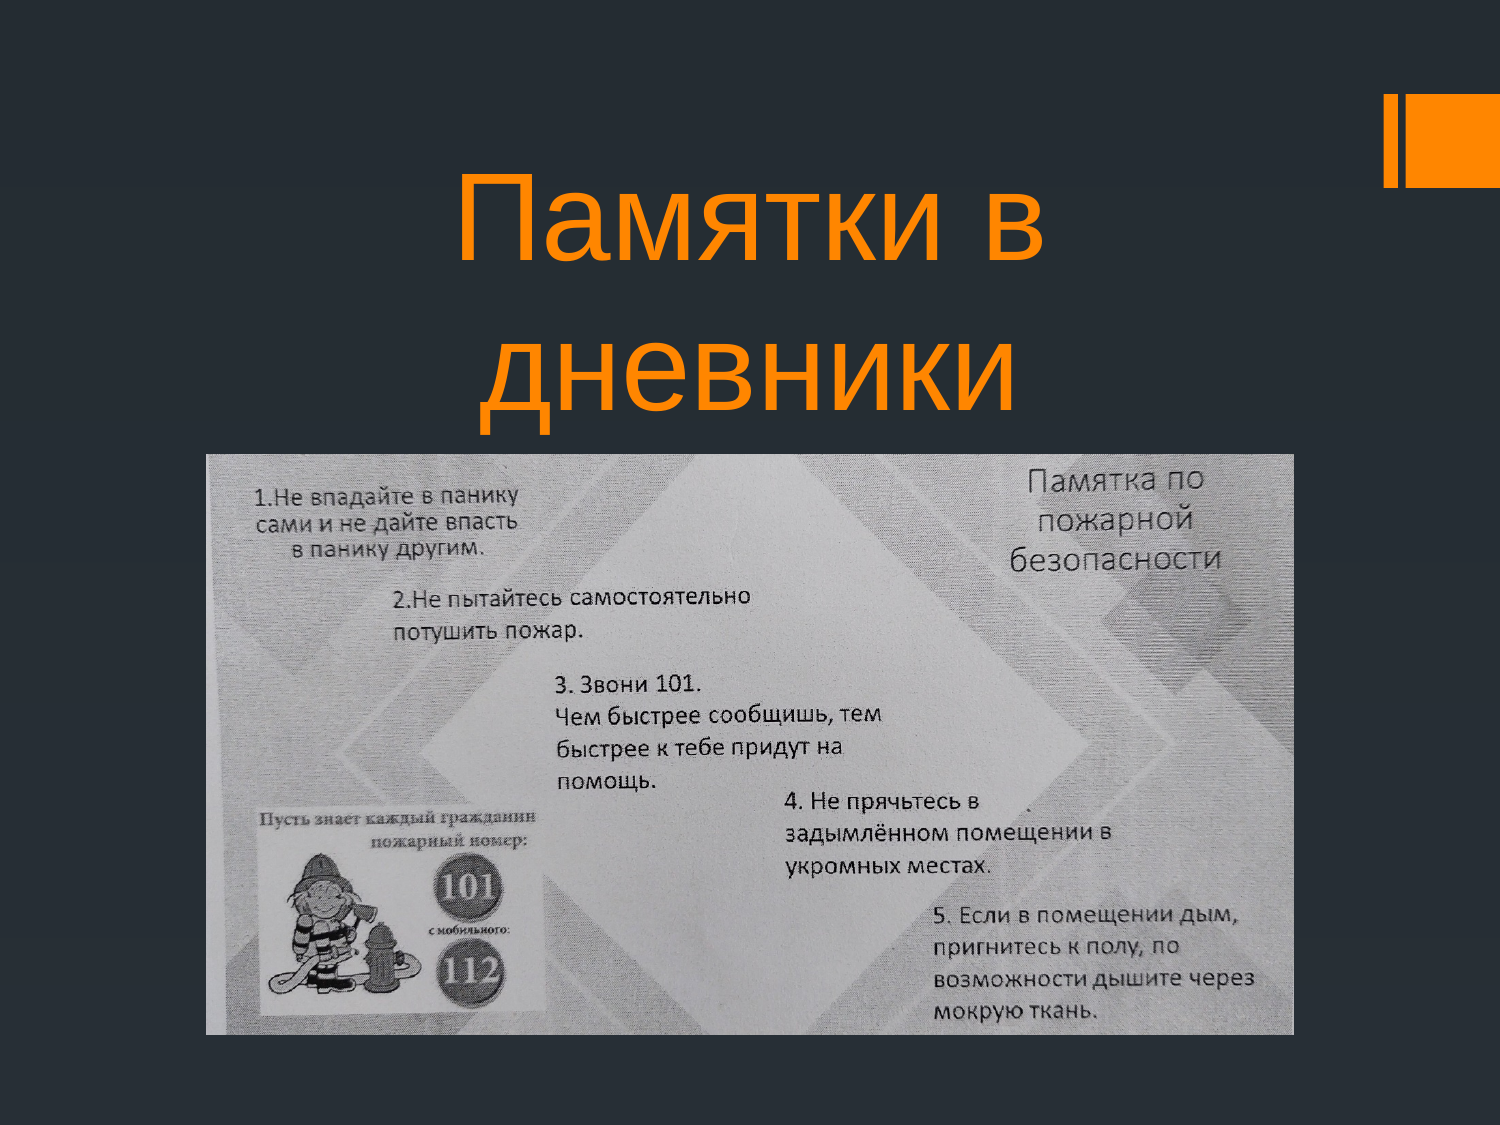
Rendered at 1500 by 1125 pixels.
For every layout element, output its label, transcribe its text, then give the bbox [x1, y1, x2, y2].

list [206, 453, 1294, 1036]
title Памятки в дневники [150, 253, 1350, 443]
